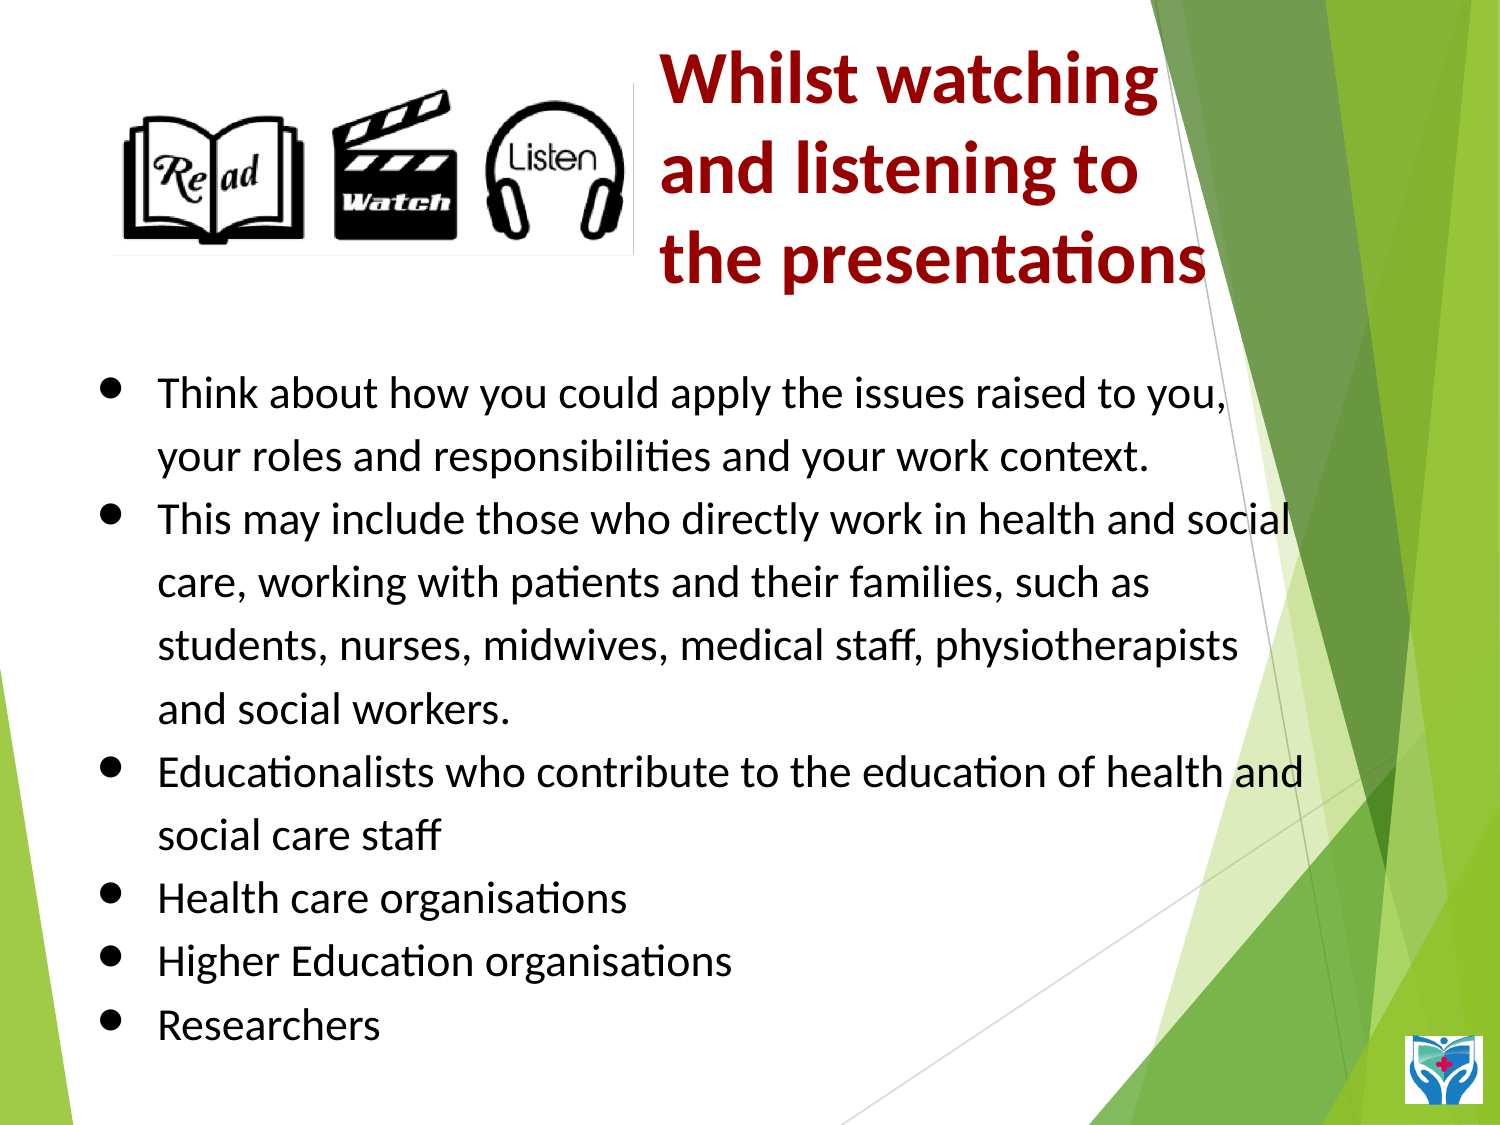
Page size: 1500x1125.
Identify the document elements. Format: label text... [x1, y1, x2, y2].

title Whilst watching and listening to the presentations [644, 20, 1231, 317]
picture [1404, 1035, 1483, 1105]
picture [113, 82, 634, 256]
list Think about how you could apply the issues raised to you, your roles and responsibilities and your work context. This may include those who directly work in health and social care, working with patients and their families, such as students, nurses, midwives, medical staff, physiotherapists and social workers. Educationalists who contribute to the education of health and social care staff Health care organisations Higher Education organisations Researchers [67, 346, 1324, 1047]
